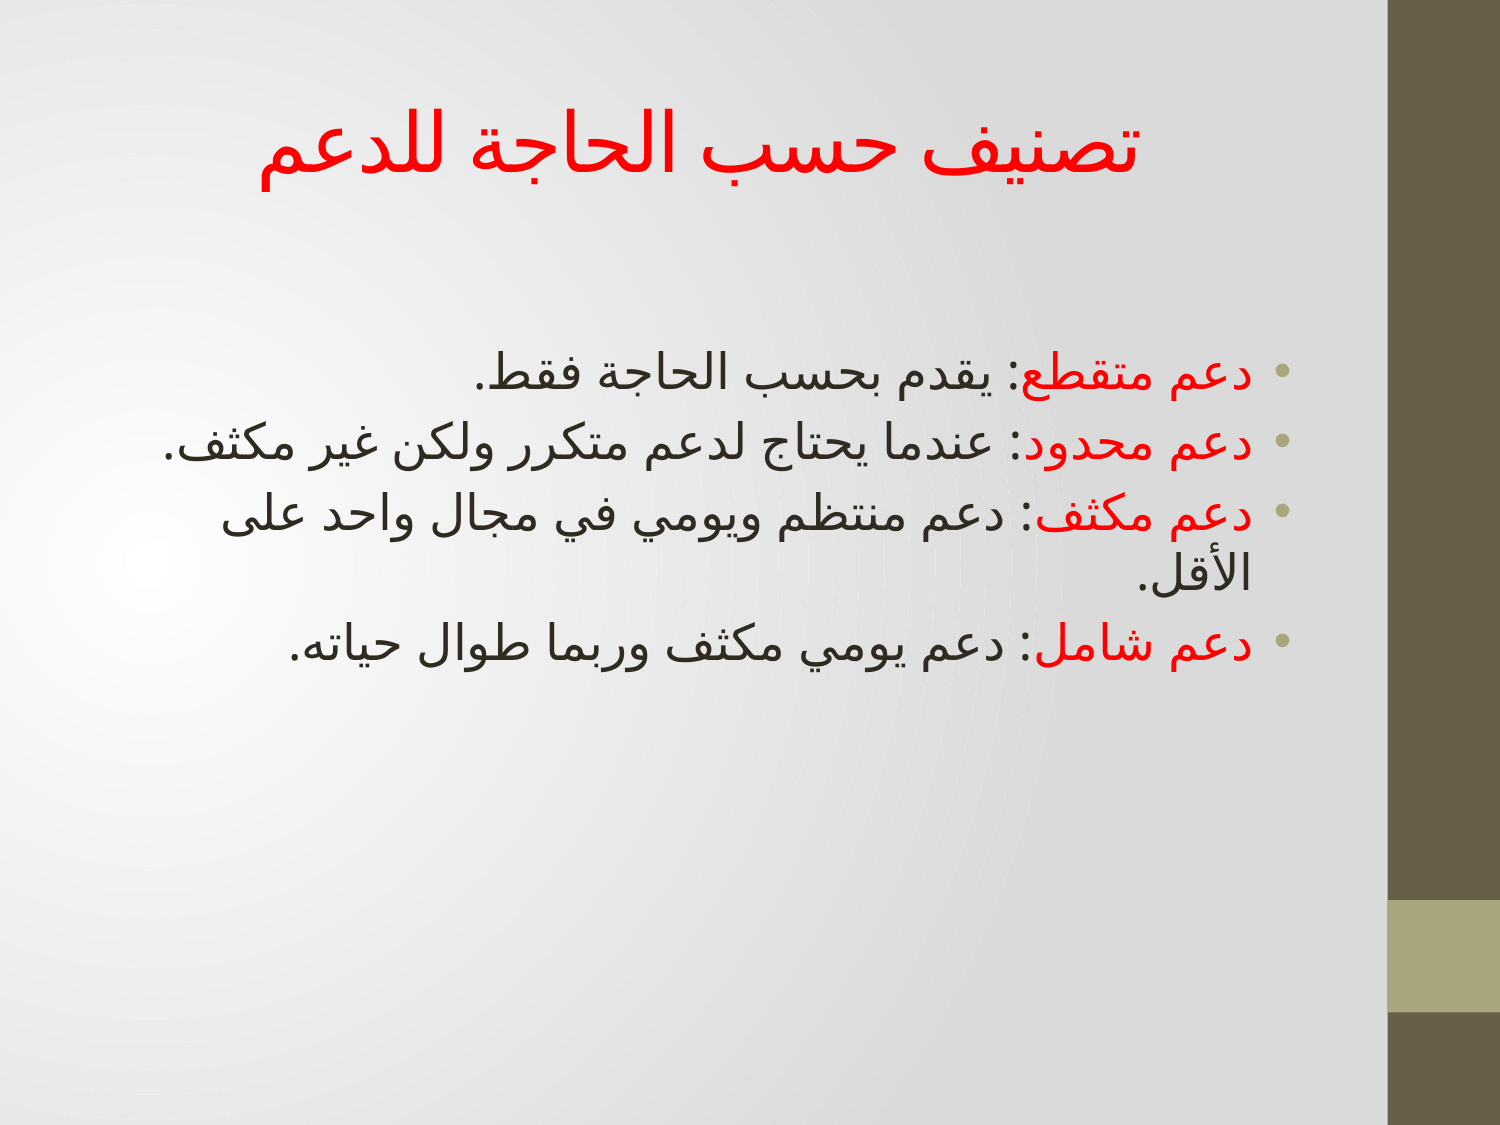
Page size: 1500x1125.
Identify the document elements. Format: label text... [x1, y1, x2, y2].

title تصنيف حسب الحاجة للدعم [75, 45, 1325, 233]
list دعم متقطع: يقدم بحسب الحاجة فقط. دعم محدود: عندما يحتاج لدعم متكرر ولكن غير مكثف. دعم مكثف: دعم منتظم ويومي في مجال واحد على الأقل. دعم شامل: دعم يومي مكثف وربما طوال حياته. [75, 262, 1325, 1050]
